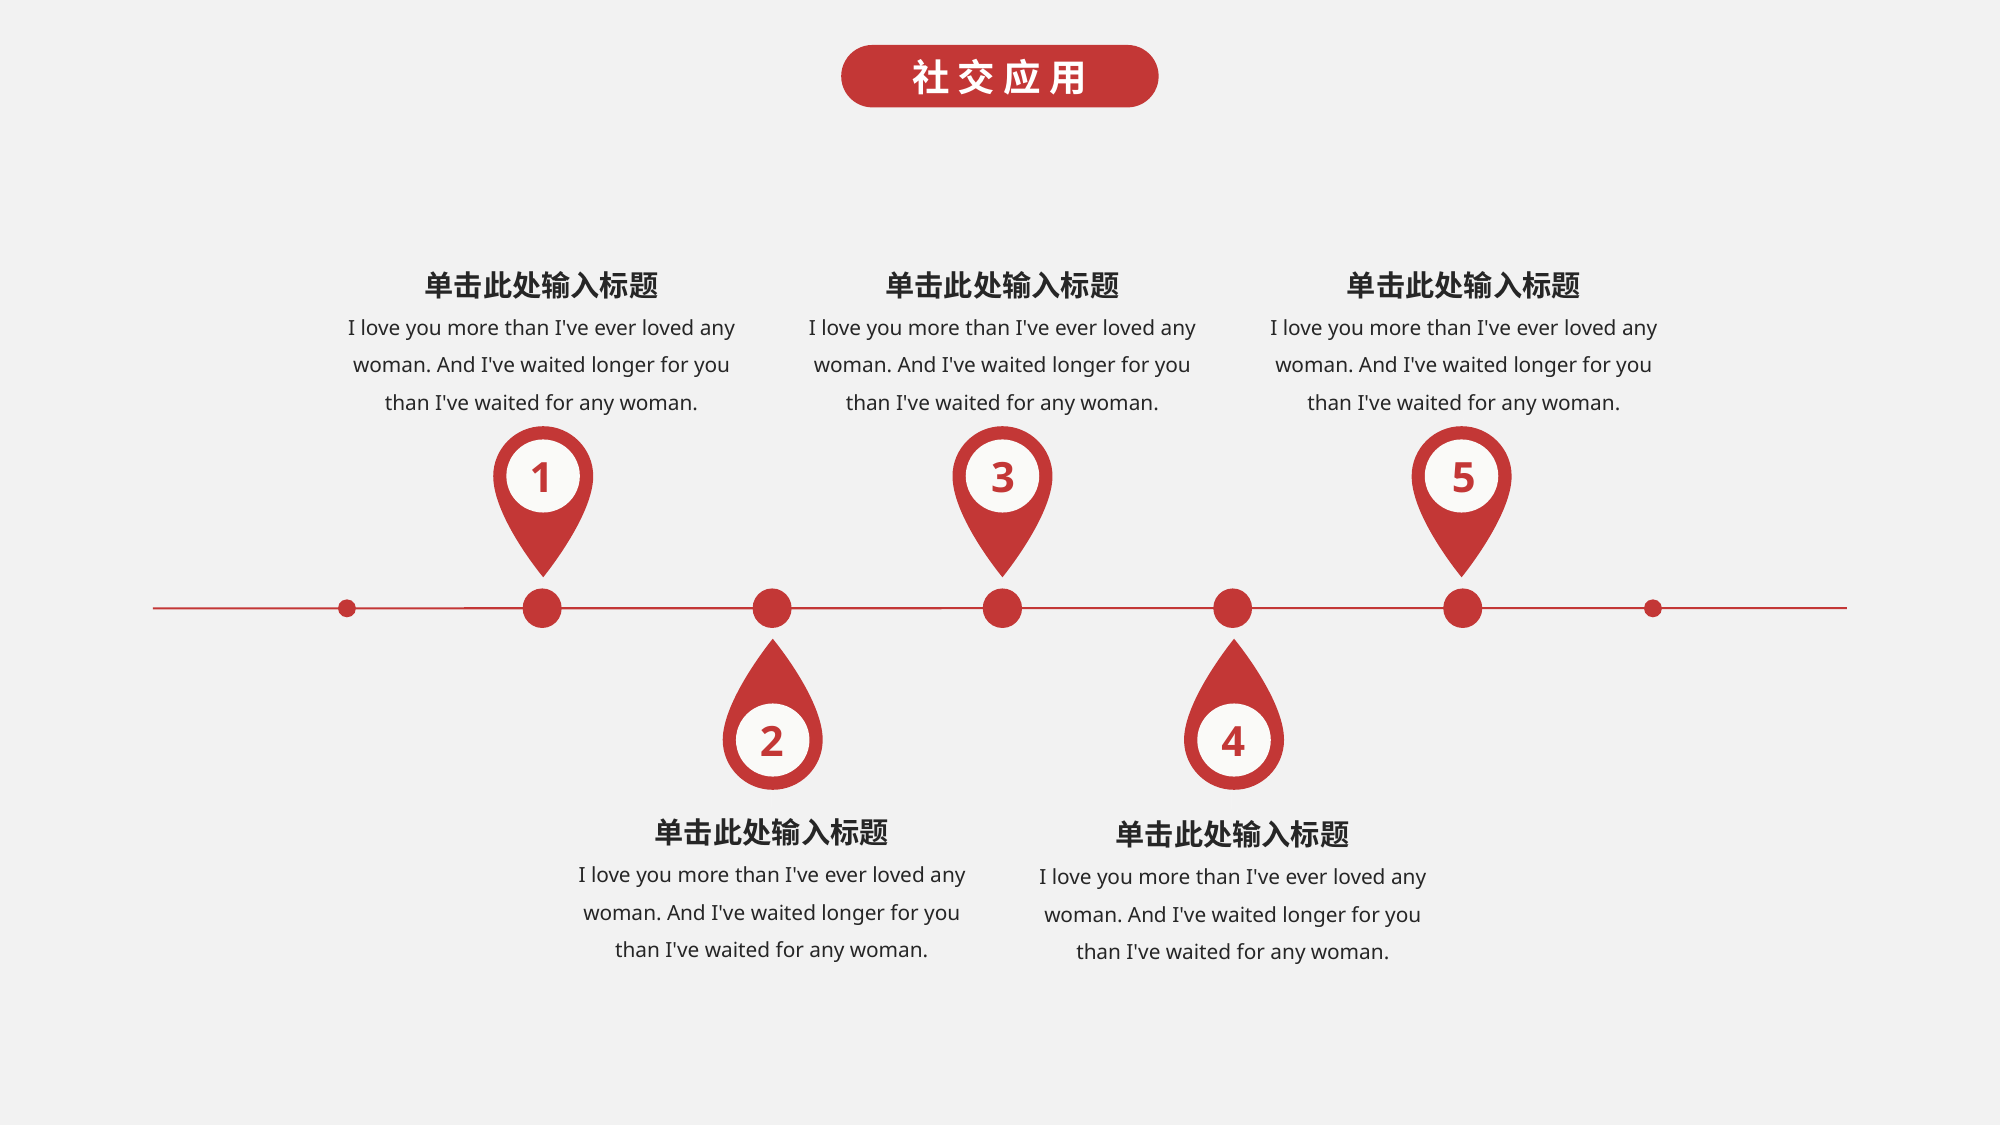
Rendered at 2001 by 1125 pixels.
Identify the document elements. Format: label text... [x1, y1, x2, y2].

text_box [337, 599, 356, 618]
text_box 社 交 应 用 [840, 43, 1160, 109]
text_box 单击此处输入标题 I love you more than I've ever loved any woman. And I've waited longer for you than I've waited for any woman. [320, 259, 763, 422]
text_box [982, 588, 1023, 628]
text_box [493, 418, 594, 589]
text_box 单击此处输入标题 I love you more than I've ever loved any woman. And I've waited longer for you than I've waited for any woman. [1242, 259, 1685, 422]
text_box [1411, 426, 1512, 578]
text_box [752, 588, 792, 628]
text_box [1213, 588, 1253, 628]
text_box 单击此处输入标题 I love you more than I've ever loved any woman. And I've waited longer for you than I've waited for any woman. [550, 807, 993, 970]
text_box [1184, 638, 1285, 790]
text_box [1643, 599, 1662, 618]
text_box 单击此处输入标题 I love you more than I've ever loved any woman. And I've waited longer for you than I've waited for any woman. [781, 259, 1224, 422]
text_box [722, 638, 823, 790]
text_box 单击此处输入标题 I love you more than I've ever loved any woman. And I've waited longer for you than I've waited for any woman. [1011, 809, 1454, 972]
text_box [1443, 588, 1483, 628]
text_box [522, 589, 562, 628]
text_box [952, 426, 1053, 578]
